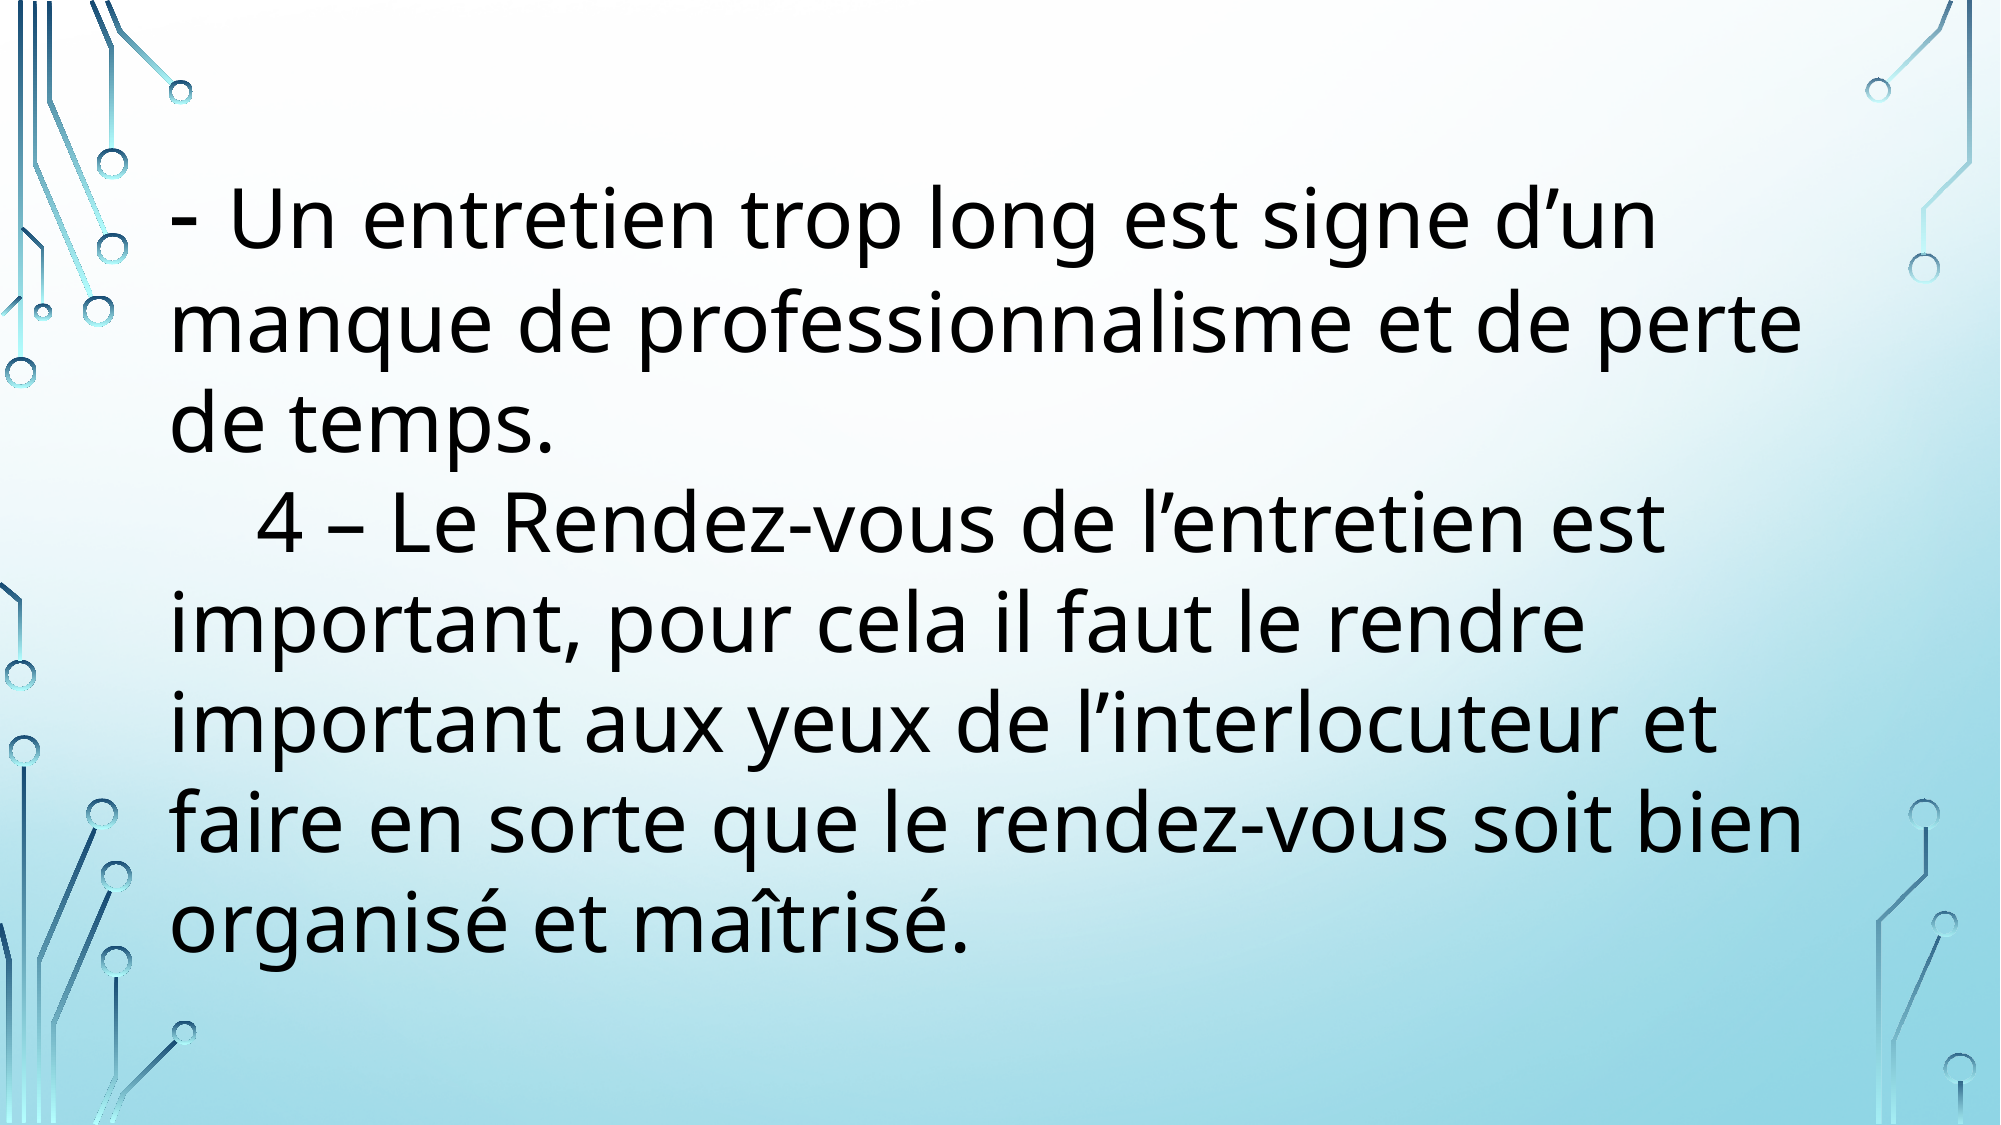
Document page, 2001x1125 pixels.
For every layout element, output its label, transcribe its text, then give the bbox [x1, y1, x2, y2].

text_box - Un entretien trop long est signe d’un manque de professionnalisme et de perte de temps. 4 – Le Rendez-vous de l’entretien est important, pour cela il faut le rendre important aux yeux de l’interlocuteur et faire en sorte que le rendez-vous soit bien organisé et maîtrisé. [154, 141, 1874, 1077]
